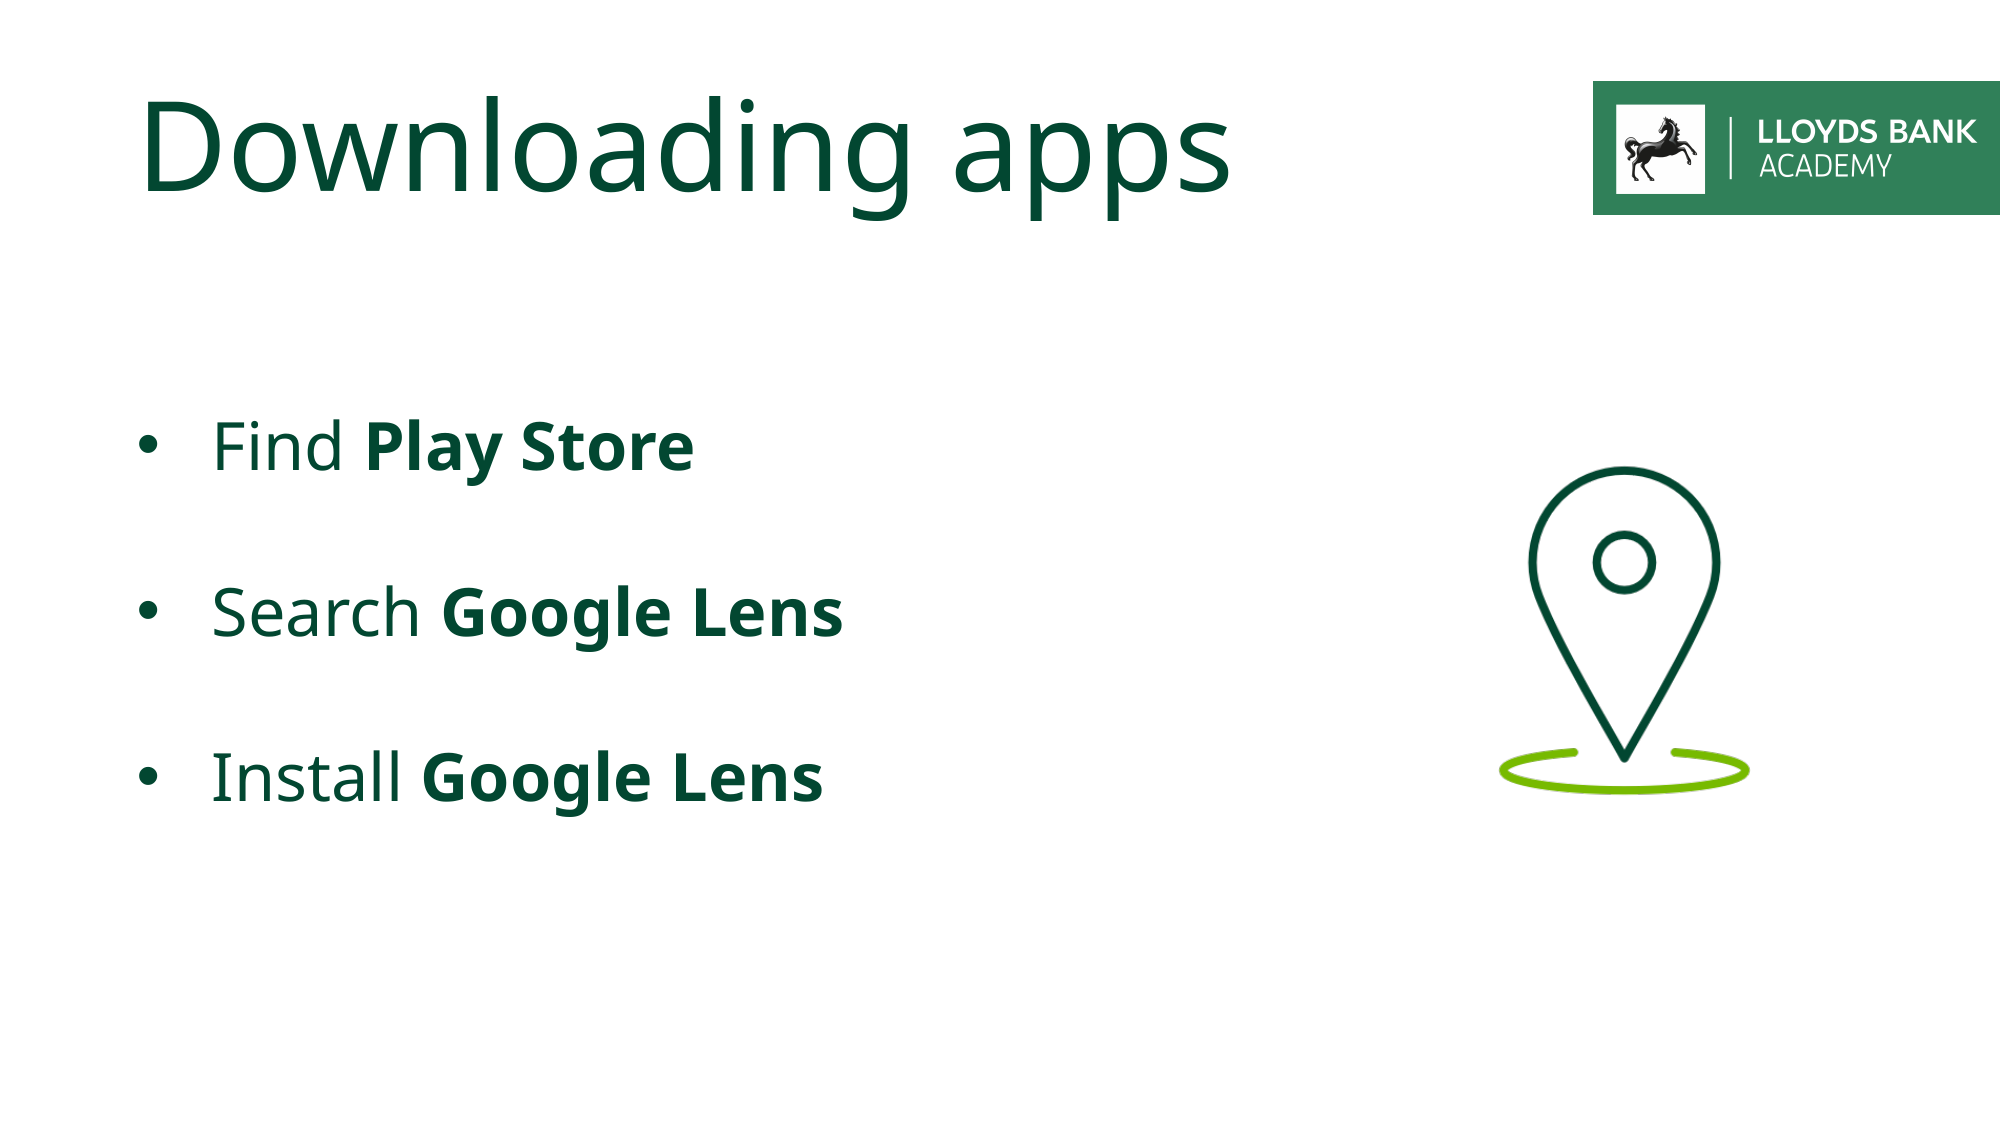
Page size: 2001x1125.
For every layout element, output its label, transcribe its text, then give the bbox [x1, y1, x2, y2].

list Find Play Store Search Google Lens Install Google Lens [121, 350, 1332, 994]
picture [1593, 81, 2000, 215]
list Downloading apps [121, 75, 1579, 221]
picture [1386, 393, 1862, 868]
